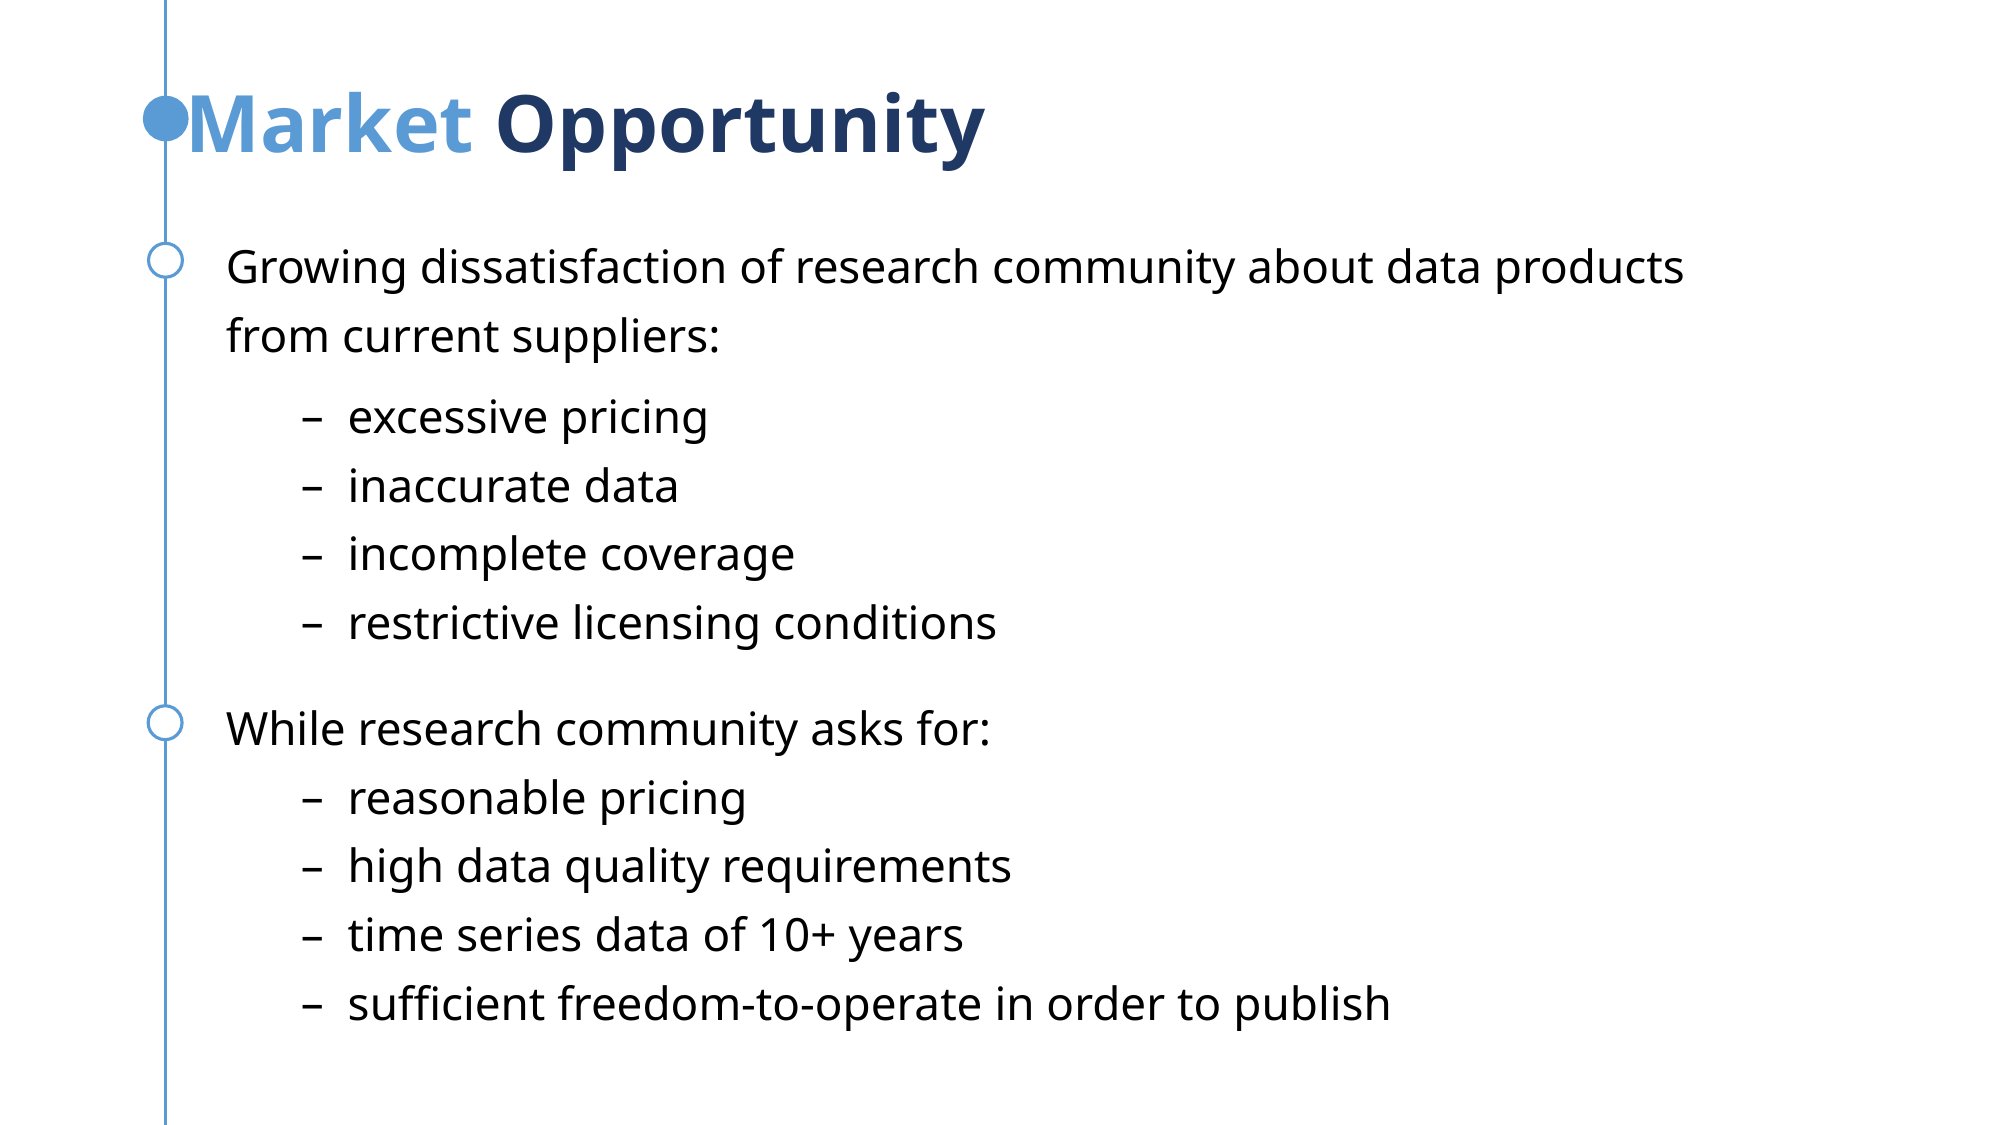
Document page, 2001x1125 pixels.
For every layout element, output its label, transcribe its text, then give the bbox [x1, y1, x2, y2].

text_box [147, 704, 165, 741]
text_box [166, 704, 184, 741]
text_box Growing dissatisfaction of research community about data products from current suppliers: excessive pricing inaccurate data incomplete coverage restrictive licensing conditions While research community asks for: reasonable pricing high data quality requirements time series data of 10+ years sufficient freedom-to-operate in order to publish [211, 216, 1801, 1037]
text_box [167, 95, 189, 142]
text_box Market Opportunity [170, 65, 1001, 176]
text_box [142, 95, 164, 142]
text_box [166, 242, 184, 279]
text_box [147, 242, 165, 279]
